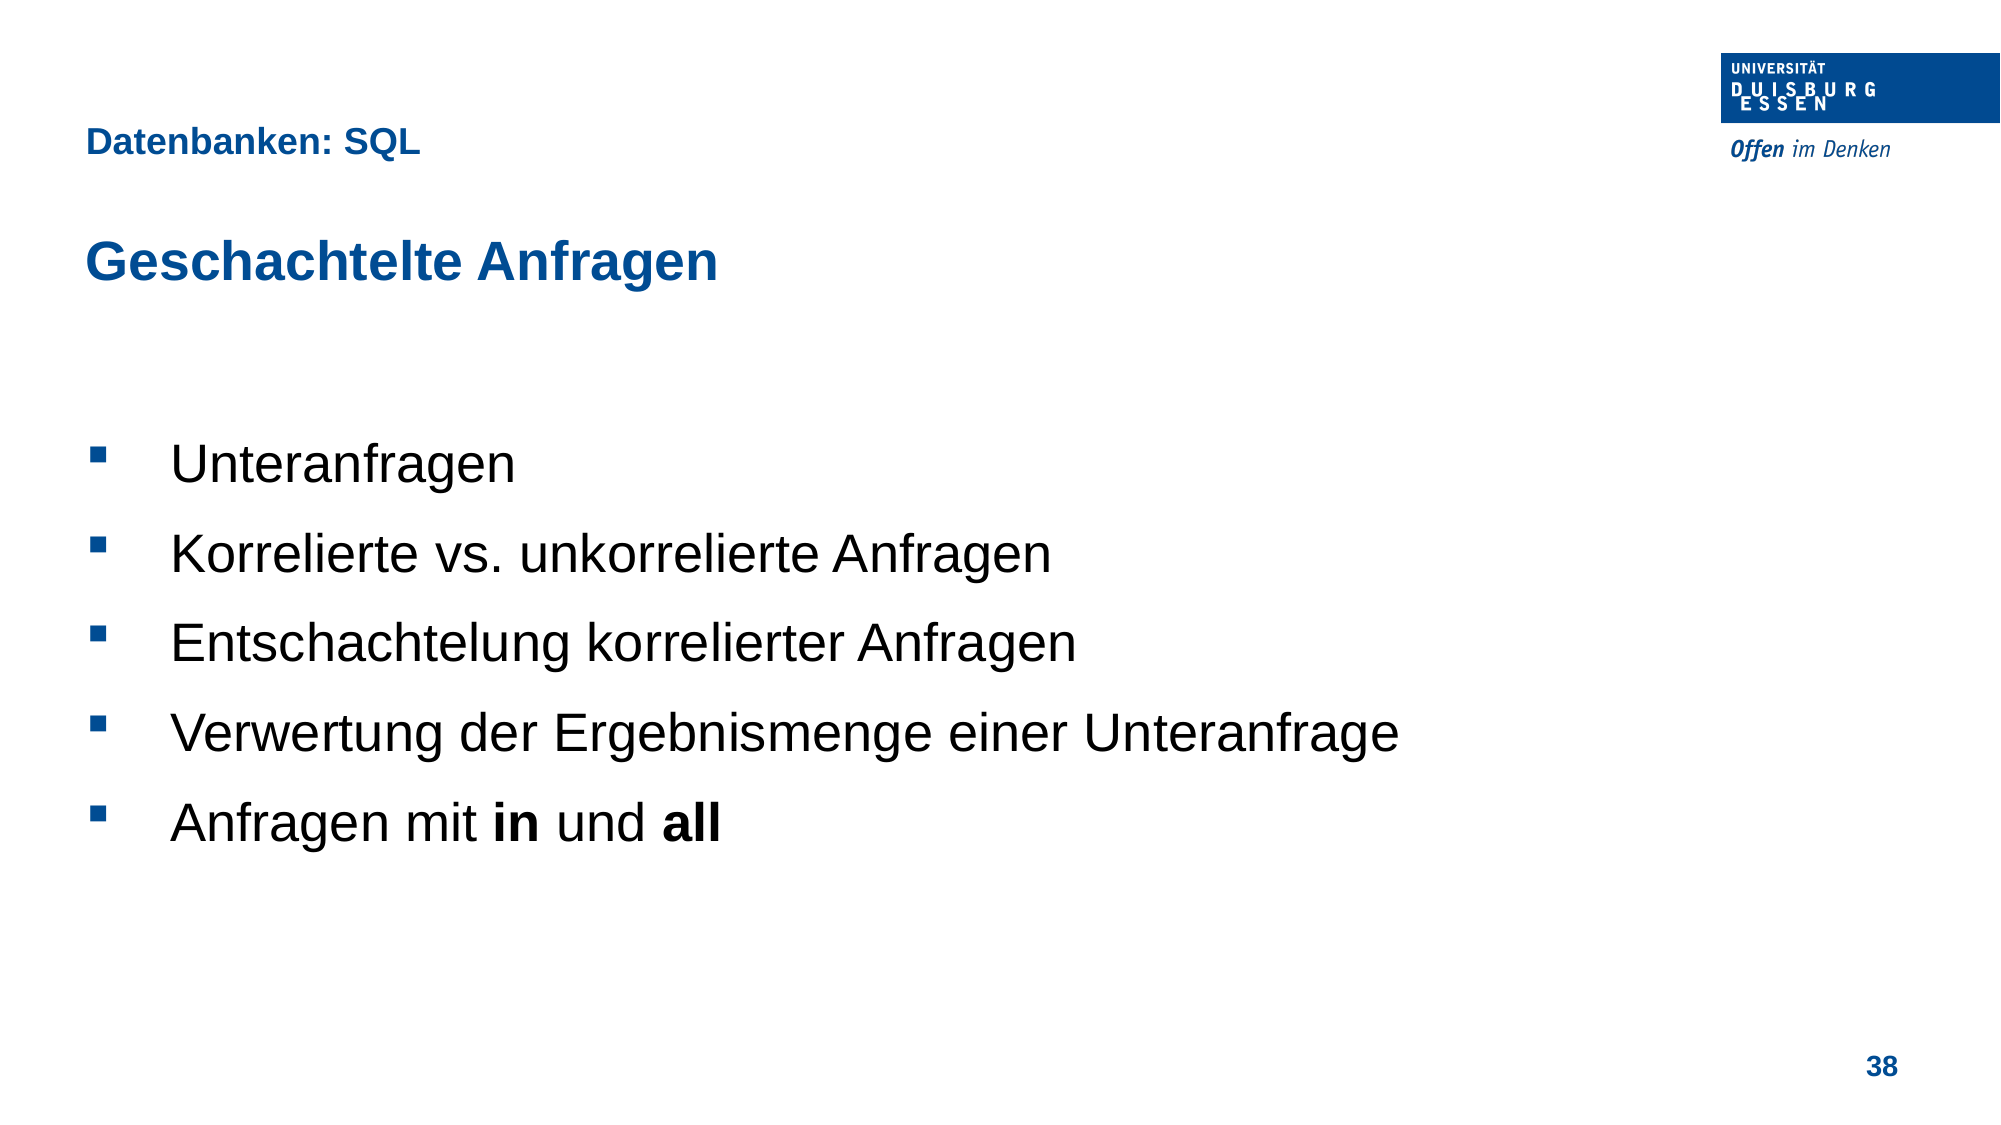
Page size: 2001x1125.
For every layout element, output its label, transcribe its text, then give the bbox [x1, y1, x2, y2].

picture [1721, 53, 2000, 162]
list Unteranfragen Korrelierte vs. unkorrelierte Anfragen Entschachtelung korrelierter Anfragen Verwertung der Ergebnismenge einer Unteranfrage Anfragen mit in und all [85, 428, 1914, 1040]
slide_number 38 [1677, 1039, 1914, 1081]
list Datenbanken: SQL [85, 121, 1696, 163]
list Geschachtelte Anfragen [85, 225, 1696, 301]
